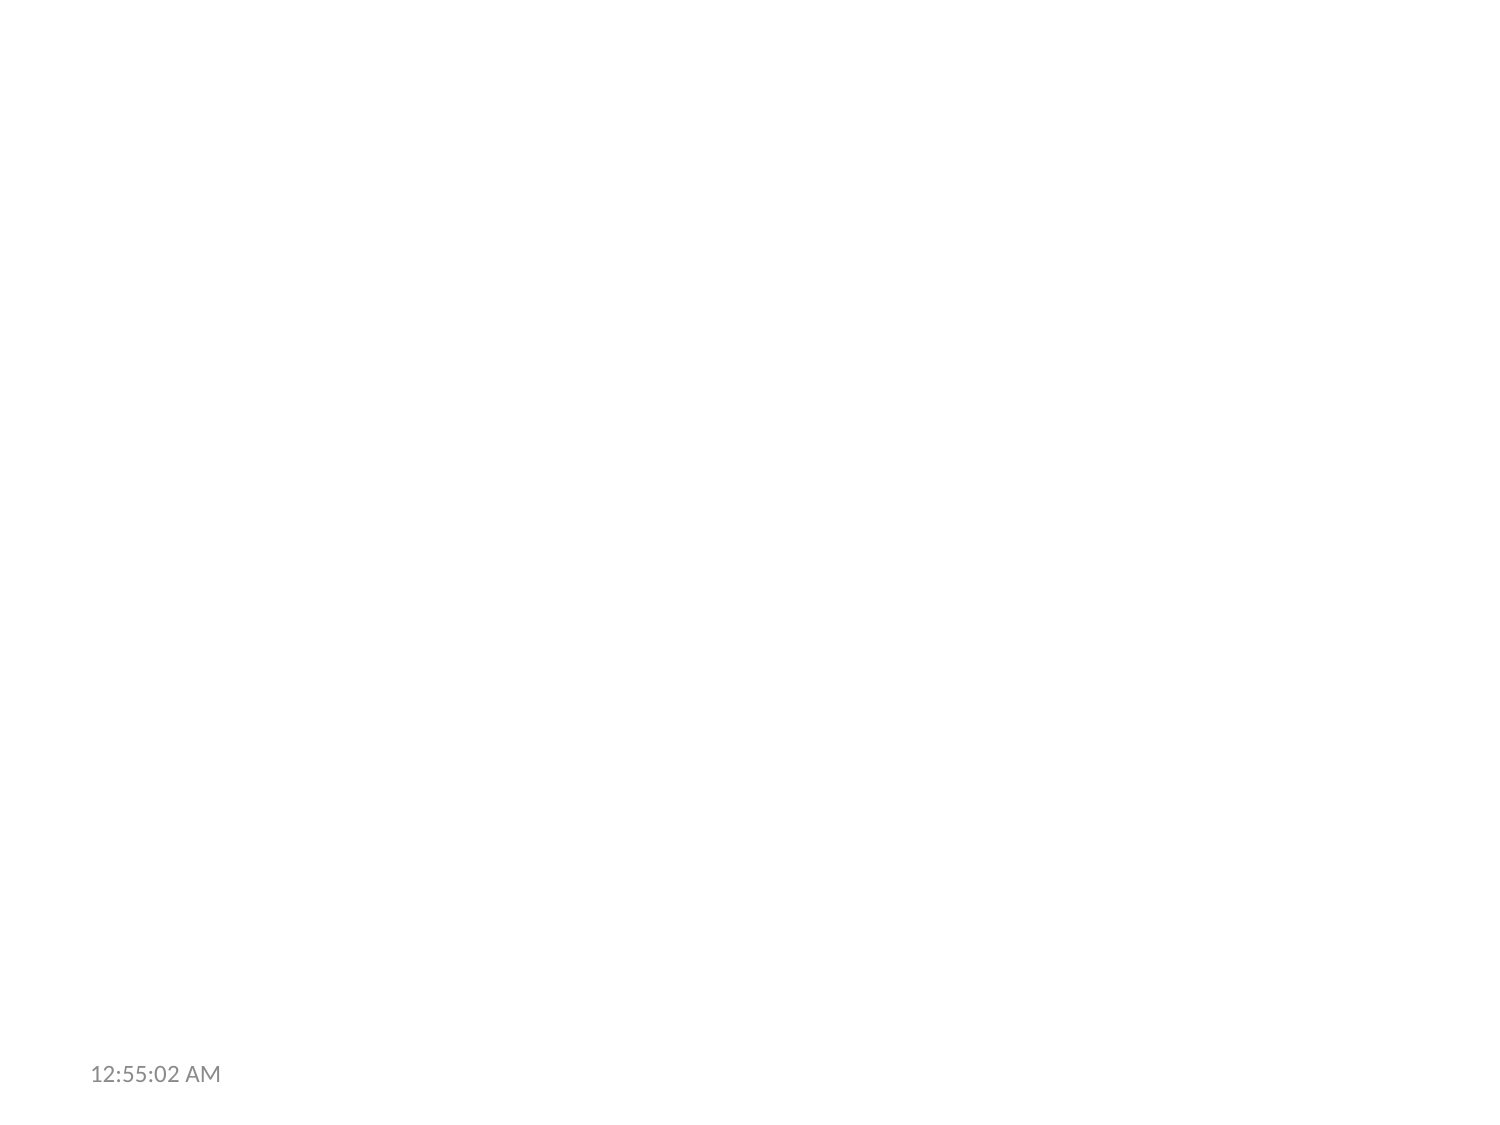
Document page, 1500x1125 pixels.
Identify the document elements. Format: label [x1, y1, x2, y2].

slide_number [75, 1042, 425, 1103]
